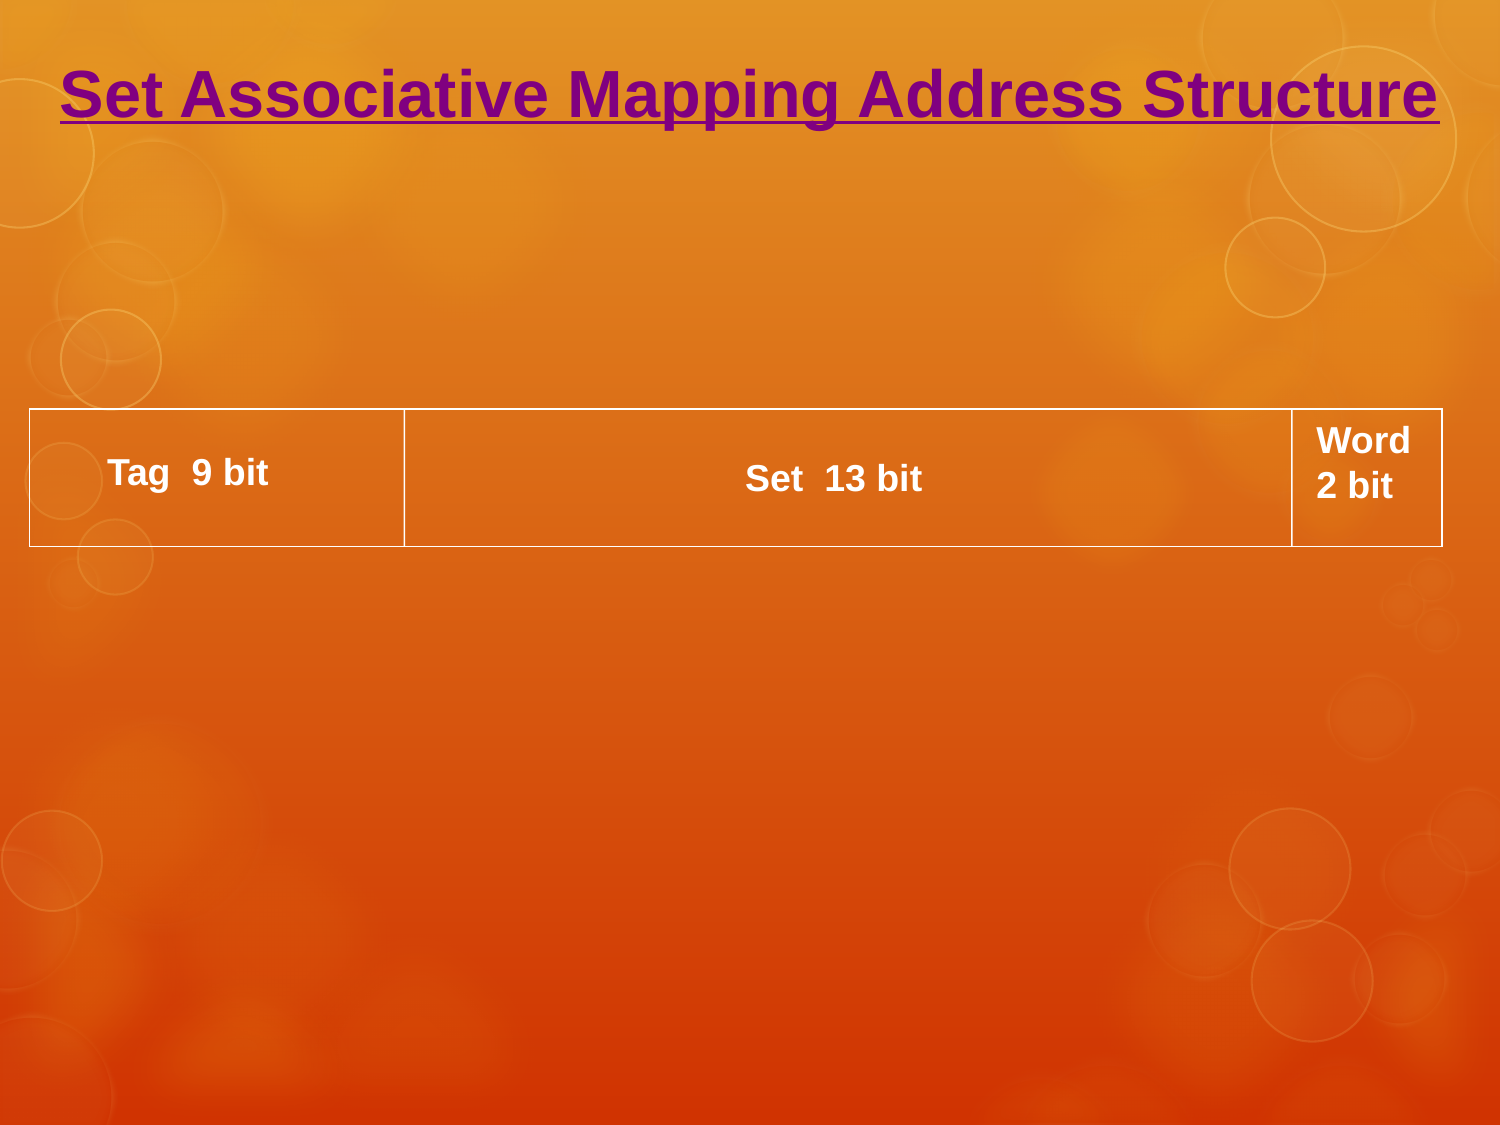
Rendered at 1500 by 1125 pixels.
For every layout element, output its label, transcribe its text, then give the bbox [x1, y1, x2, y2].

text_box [28, 408, 1443, 547]
title Set Associative Mapping Address Structure [0, 0, 1500, 181]
